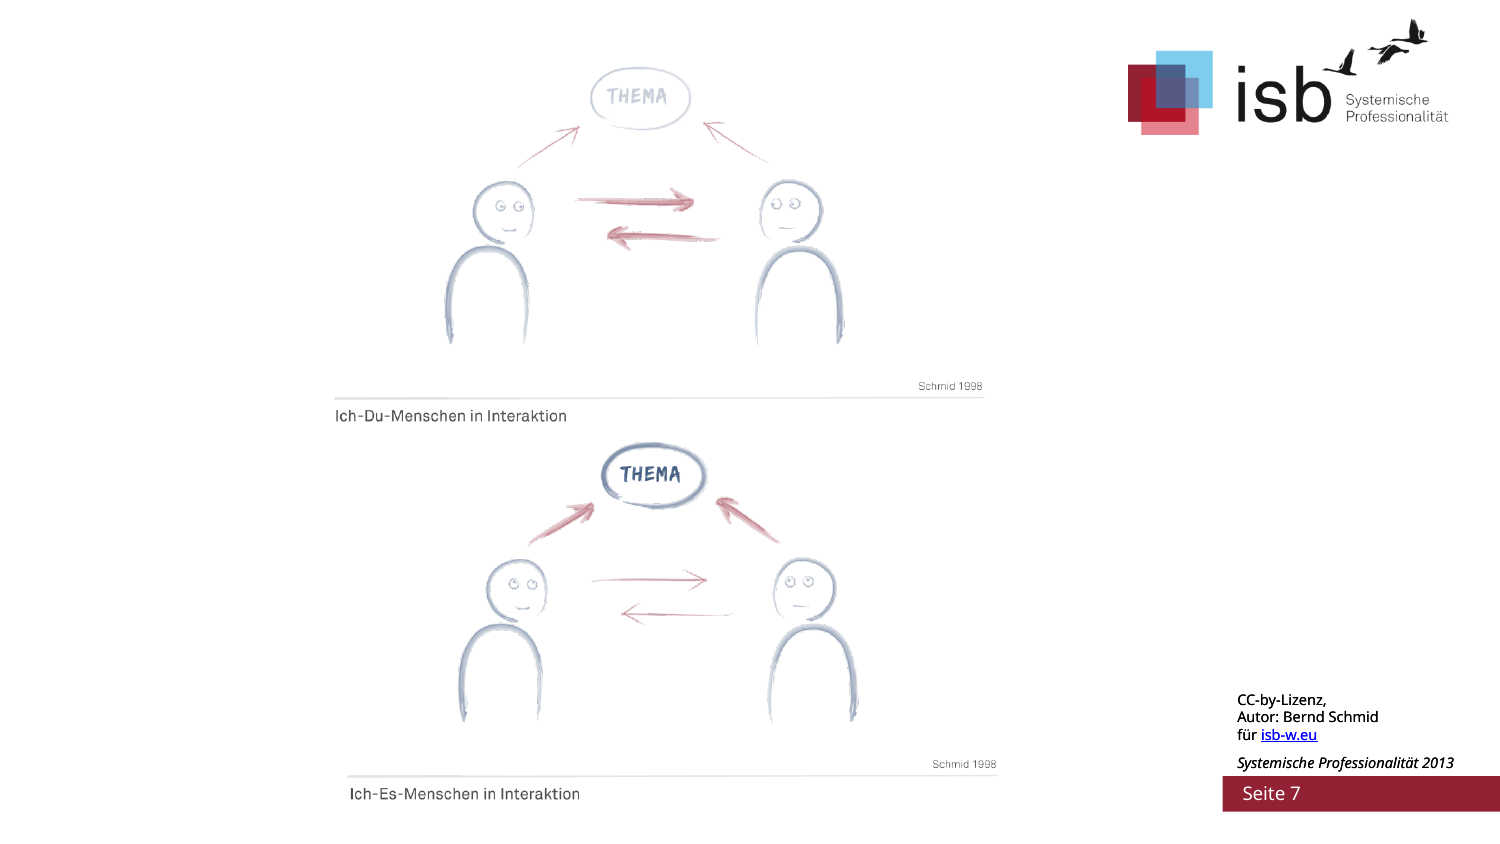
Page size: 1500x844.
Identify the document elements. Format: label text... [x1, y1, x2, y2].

picture [1128, 14, 1461, 139]
text_box CC-by-Lizenz, Autor: Bernd Schmid für isb-w.eu Systemische Professionalität 2013 [1222, 543, 1500, 844]
picture [310, 39, 1013, 812]
